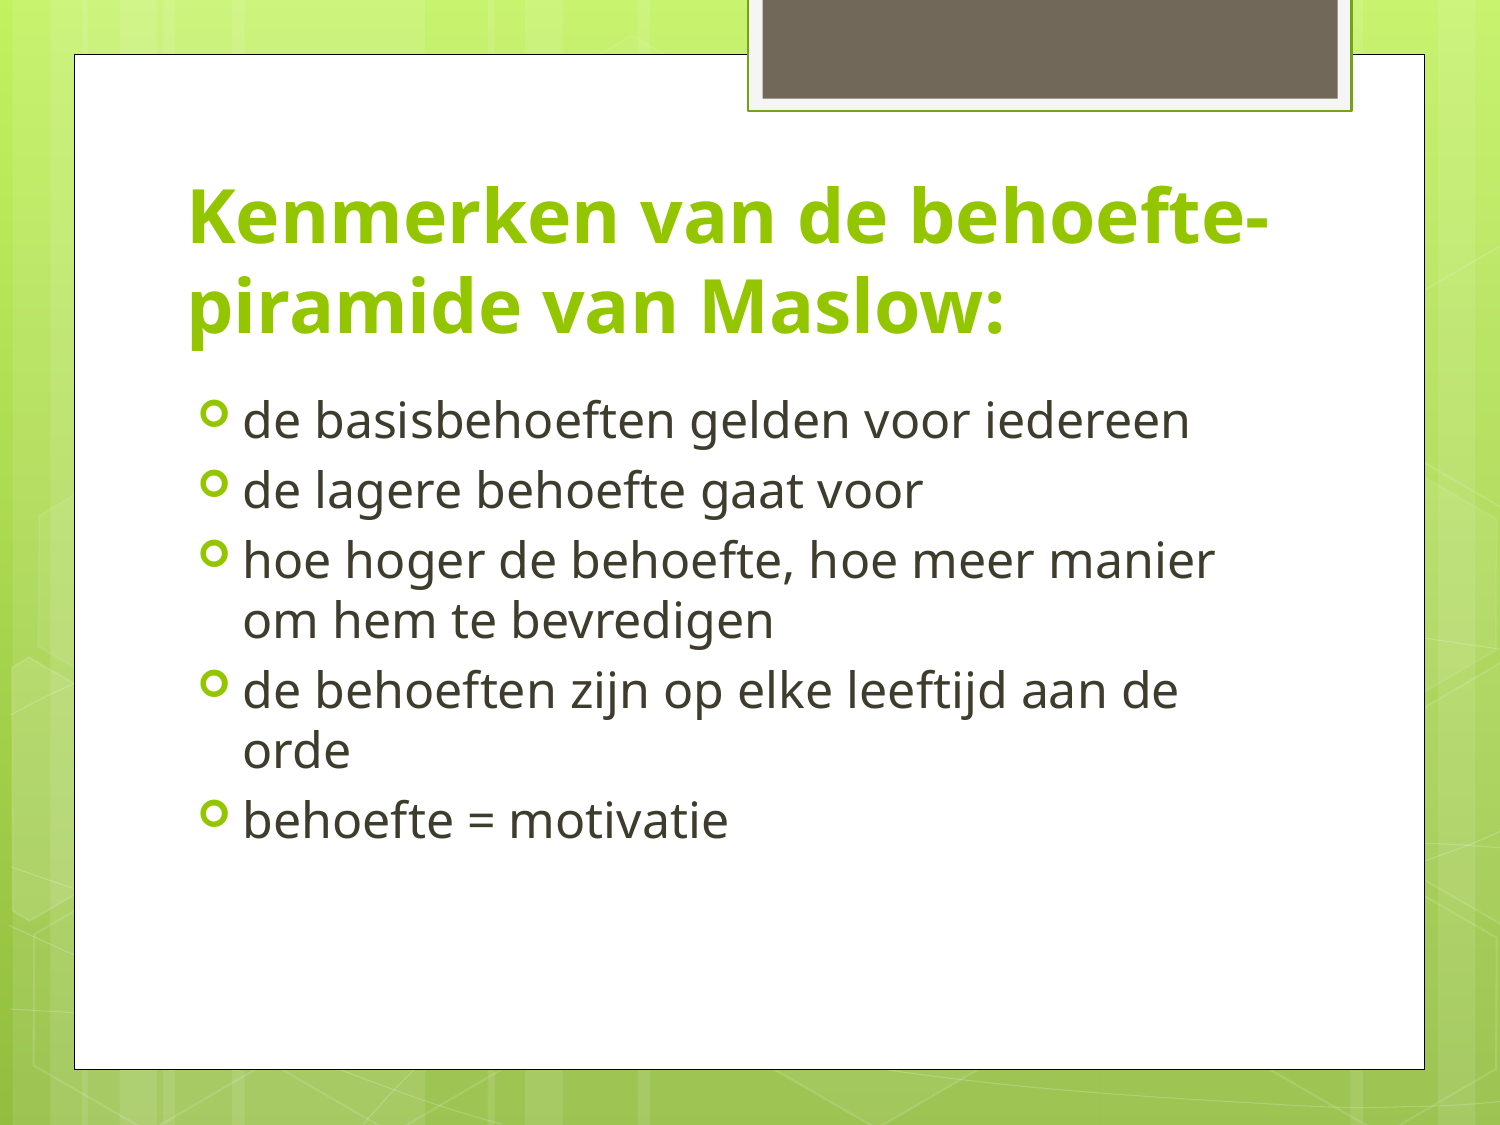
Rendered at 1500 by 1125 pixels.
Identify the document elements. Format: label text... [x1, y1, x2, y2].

list de basisbehoeften gelden voor iedereen de lagere behoefte gaat voor hoe hoger de behoefte, hoe meer manier om hem te bevredigen de behoeften zijn op elke leeftijd aan de orde behoefte = motivatie [171, 381, 1283, 957]
title Kenmerken van de behoefte-piramide van Maslow: [171, 168, 1324, 357]
